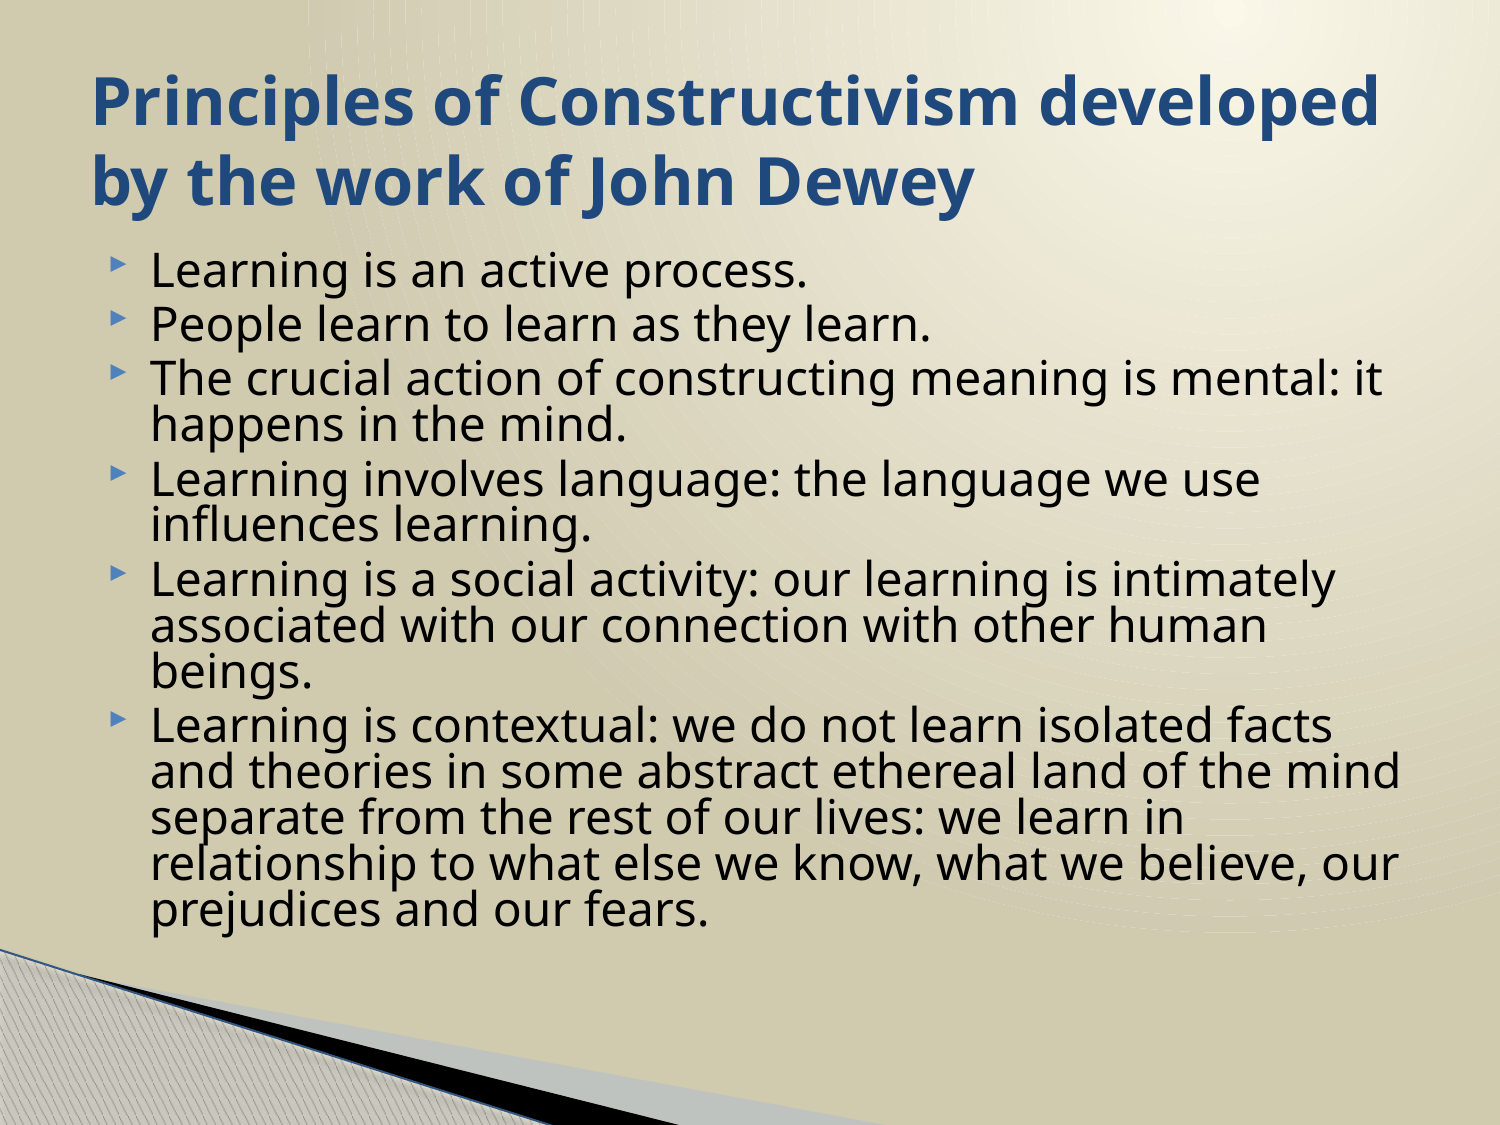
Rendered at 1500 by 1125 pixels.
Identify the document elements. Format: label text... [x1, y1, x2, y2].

title Principles of Constructivism developed by the work of John Dewey [75, 45, 1425, 233]
list Learning is an active process. People learn to learn as they learn. The crucial action of constructing meaning is mental: it happens in the mind. Learning involves language: the language we use influences learning. Learning is a social activity: our learning is intimately associated with our connection with other human beings. Learning is contextual: we do not learn isolated facts and theories in some abstract ethereal land of the mind separate from the rest of our lives: we learn in relationship to what else we know, what we believe, our prejudices and our fears. [74, 242, 1426, 986]
